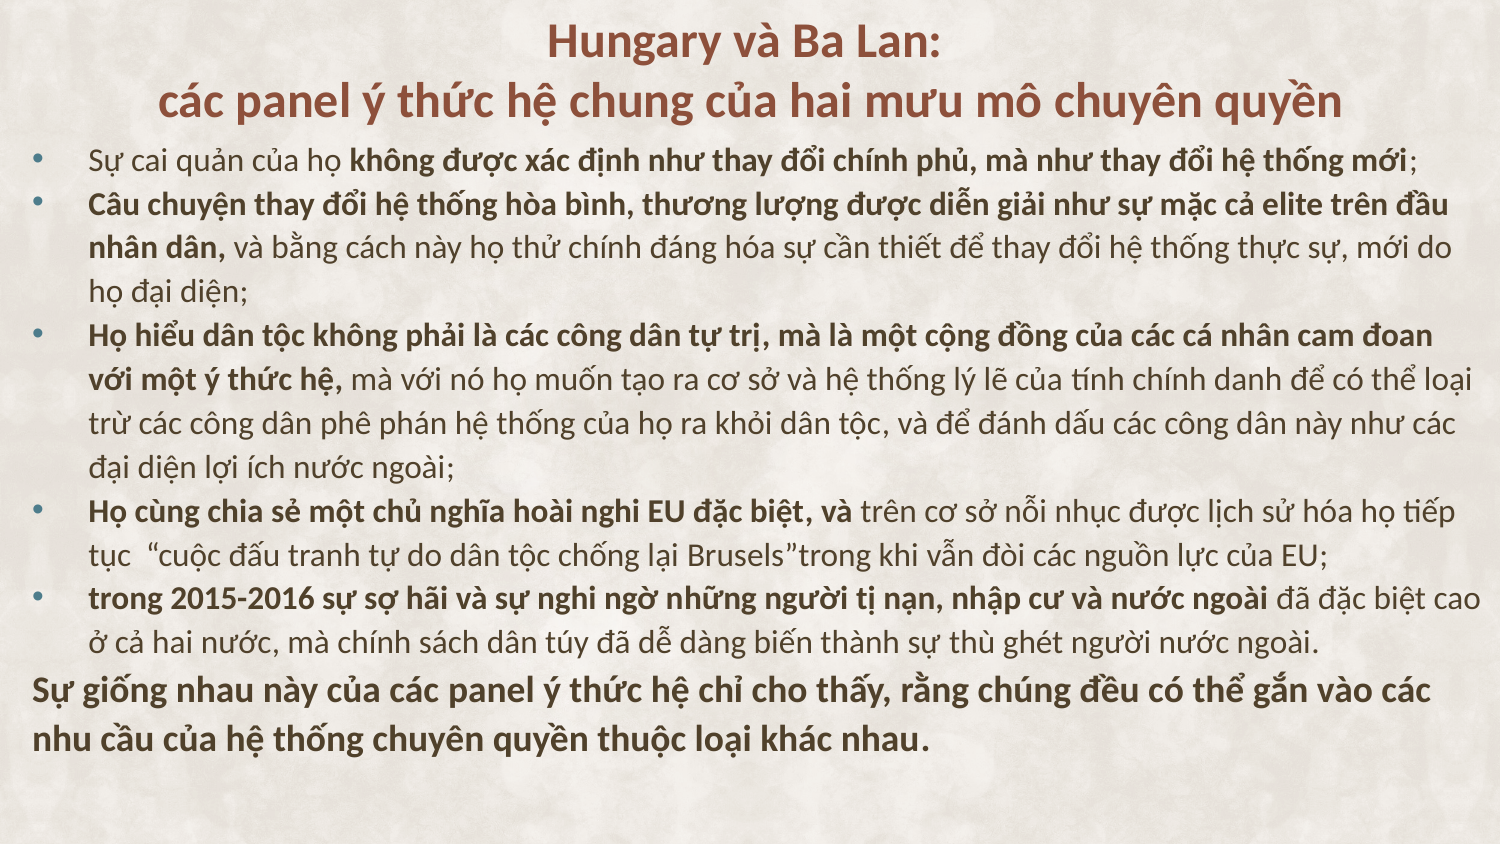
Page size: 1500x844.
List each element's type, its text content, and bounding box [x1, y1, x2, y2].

list Sự cai quản của họ không được xác định như thay đổi chính phủ, mà như thay đổi hệ thống mới; Câu chuyện thay đổi hệ thống hòa bình, thương lượng được diễn giải như sự mặc cả elite trên đầu nhân dân, và bằng cách này họ thử chính đáng hóa sự cần thiết để thay đổi hệ thống thực sự, mới do họ đại diện; Họ hiểu dân tộc không phải là các công dân tự trị, mà là một cộng đồng của các cá nhân cam đoan với một ý thức hệ, mà với nó họ muốn tạo ra cơ sở và hệ thống lý lẽ của tính chính danh để có thể loại trừ các công dân phê phán hệ thống của họ ra khỏi dân tộc, và để đánh dấu các công dân này như các đại diện lợi ích nước ngoài; Họ cùng chia sẻ một chủ nghĩa hoài nghi EU đặc biệt, và trên cơ sở nỗi nhục được lịch sử hóa họ tiếp tục “cuộc đấu tranh tự do dân tộc chống lại Brusels”trong khi vẫn đòi các nguồn lực của EU; trong 2015-2016 sự sợ hãi và sự nghi ngờ những người tị nạn, nhập cư và nước ngoài đã đặc biệt cao ở cả hai nước, mà chính sách dân túy đã dễ dàng biến thành sự thù ghét người nước ngoài. Sự giống nhau này của các panel ý thức hệ chỉ cho thấy, rằng chúng đều có thể gắn vào các nhu cầu của hệ thống chuyên quyền thuộc loại khác nhau. [17, 126, 1500, 800]
picture [0, 0, 1500, 844]
title Hungary và Ba Lan: các panel ý thức hệ chung của hai mưu mô chuyên quyền [18, 8, 1484, 126]
